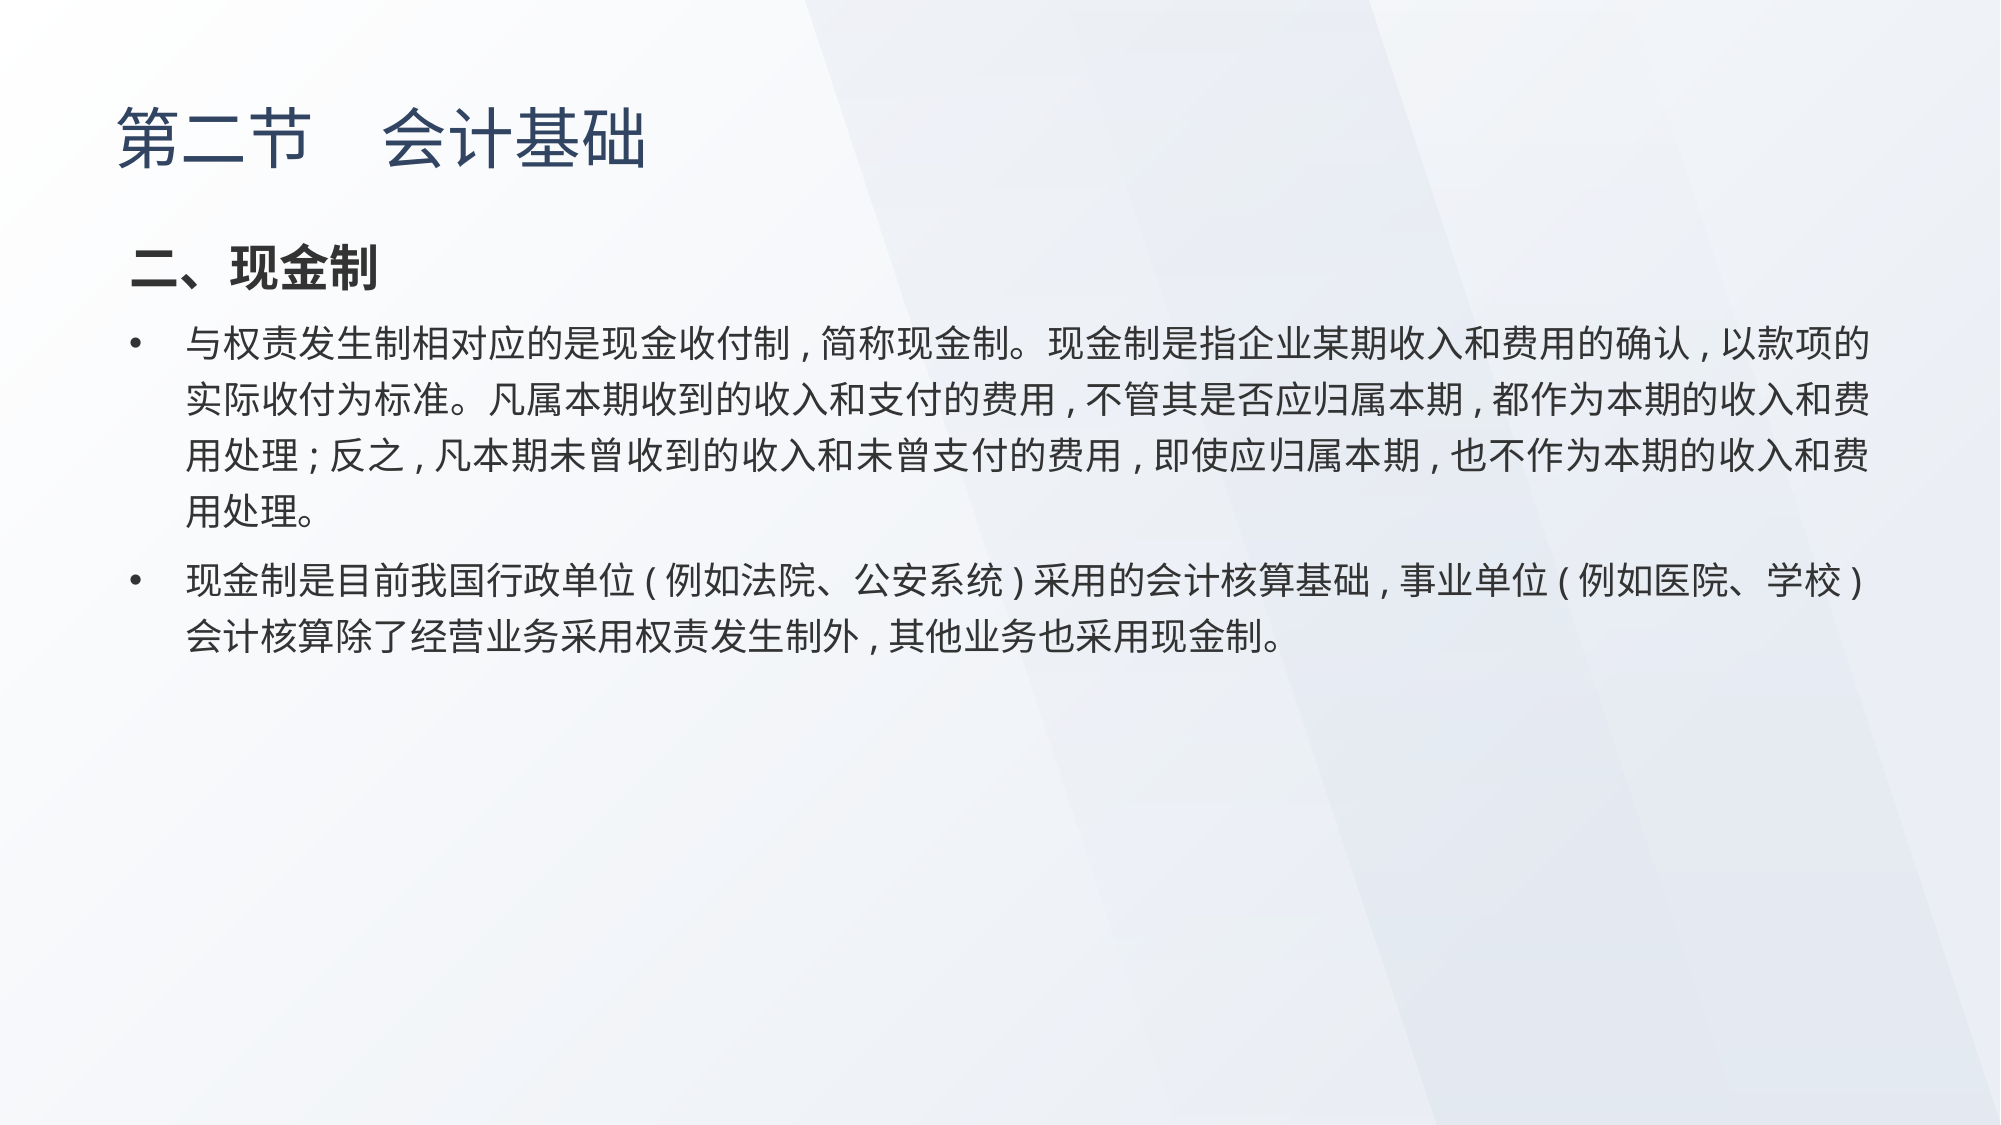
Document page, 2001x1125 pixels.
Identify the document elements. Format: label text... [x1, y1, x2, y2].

title 第二节 会计基础 [114, 59, 1886, 178]
text_box 二、现金制 与权责发生制相对应的是现金收付制,简称现金制。现金制是指企业某期收入和费用的确认,以款项的实际收付为标准。凡属本期收到的收入和支付的费用,不管其是否应归属本期,都作为本期的收入和费用处理;反之,凡本期未曾收到的收入和未曾支付的费用,即使应归属本期,也不作为本期的收入和费用处理。 现金制是目前我国行政单位(例如法院、公安系统)采用的会计核算基础,事业单位(例如医院、学校)会计核算除了经营业务采用权责发生制外,其他业务也采用现金制。 [114, 213, 1886, 1013]
